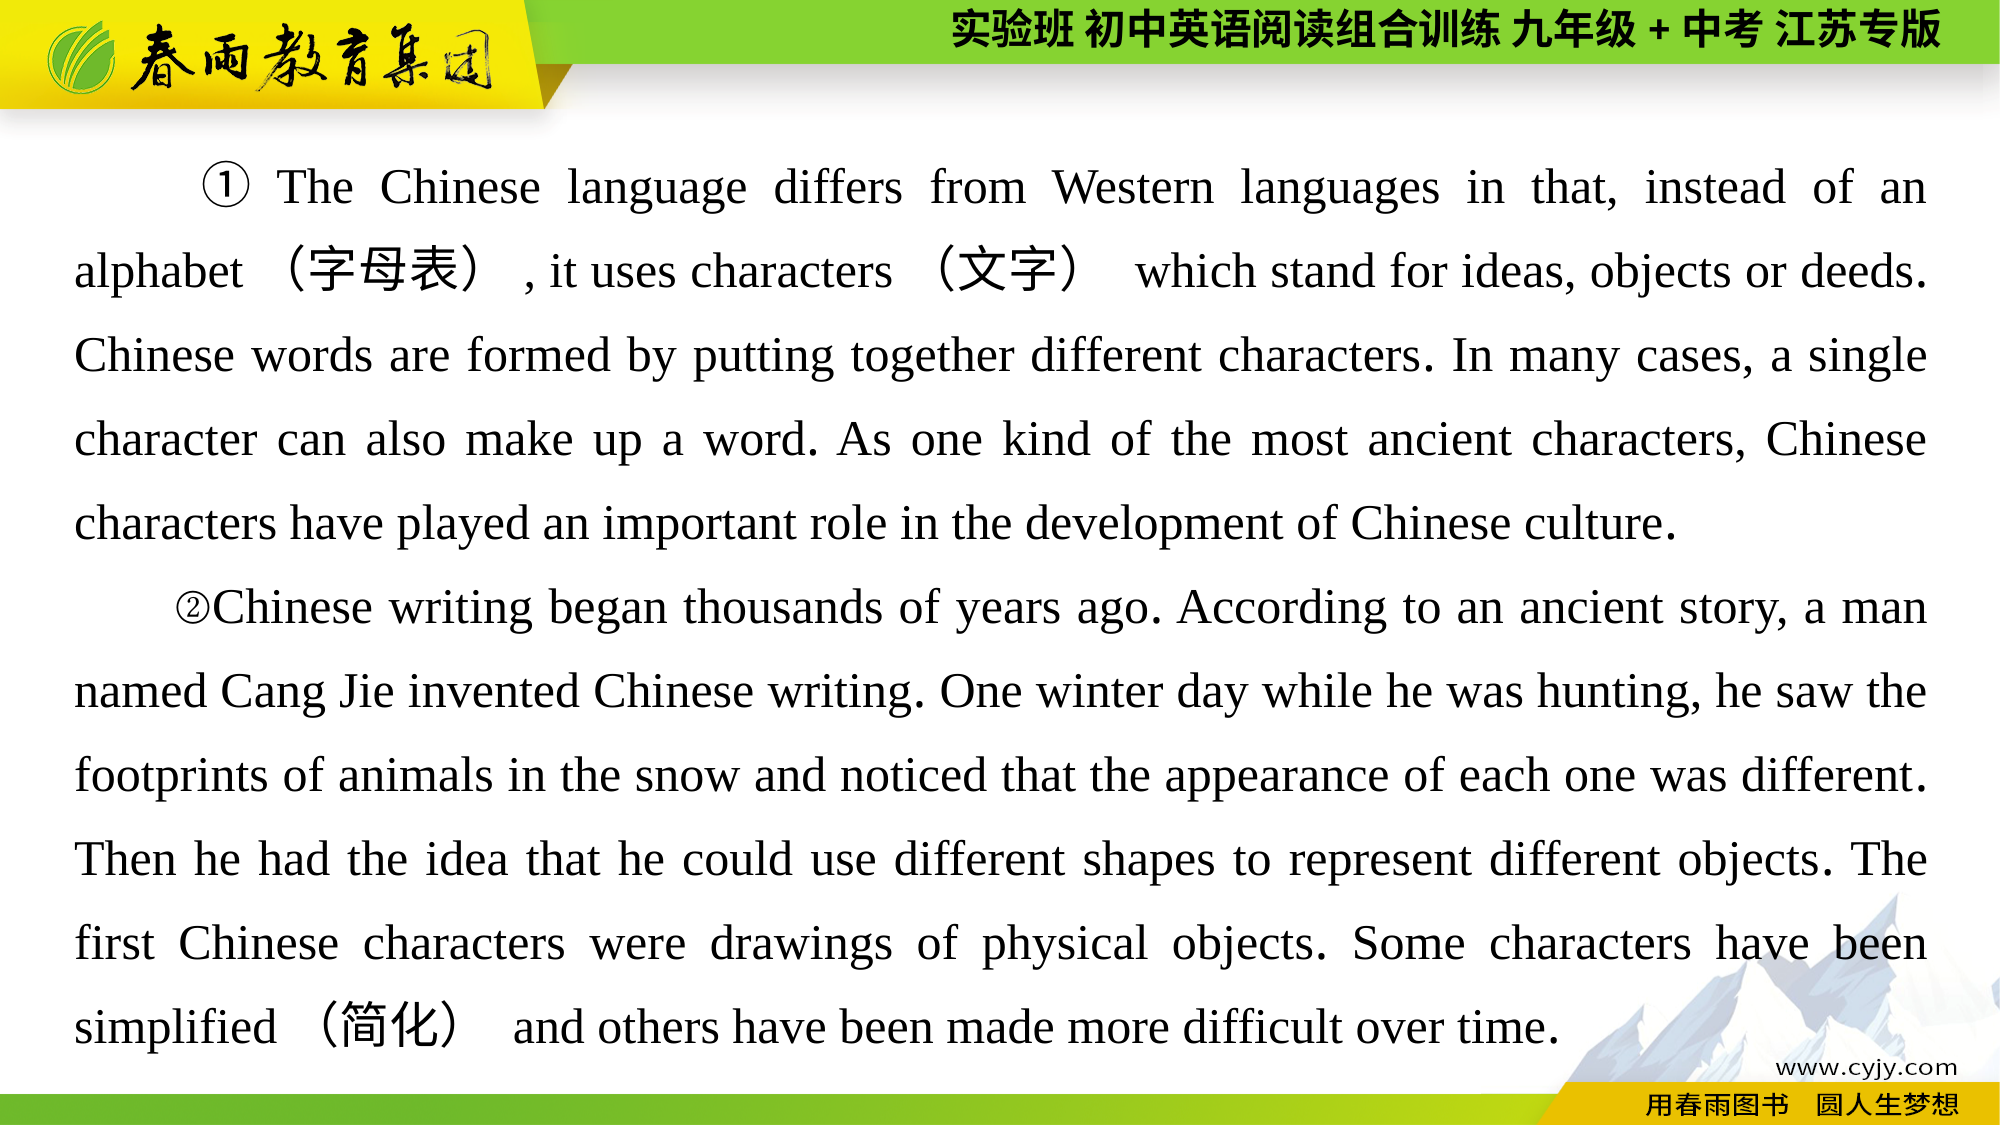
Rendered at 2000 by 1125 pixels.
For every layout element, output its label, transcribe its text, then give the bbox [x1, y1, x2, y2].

list ①The Chinese language differs from Western languages in that, instead of an alphabet（字母表）, it uses characters（文字） which stand for ideas, objects or deeds. Chinese words are formed by putting together different characters. In many cases, a single character can also make up a word. As one kind of the most ancient characters, Chinese characters have played an important role in the development of Chinese culture. ②Chinese writing began thousands of years ago. According to an ancient story, a man named Cang Jie invented Chinese writing. One winter day while he was hunting, he saw the footprints of animals in the snow and noticed that the appearance of each one was different. Then he had the idea that he could use different shapes to represent different objects. The first Chinese characters were drawings of physical objects. Some characters have been simplified（简化） and others have been made more difficult over time. [59, 122, 1944, 1061]
picture [0, 0, 2000, 1125]
